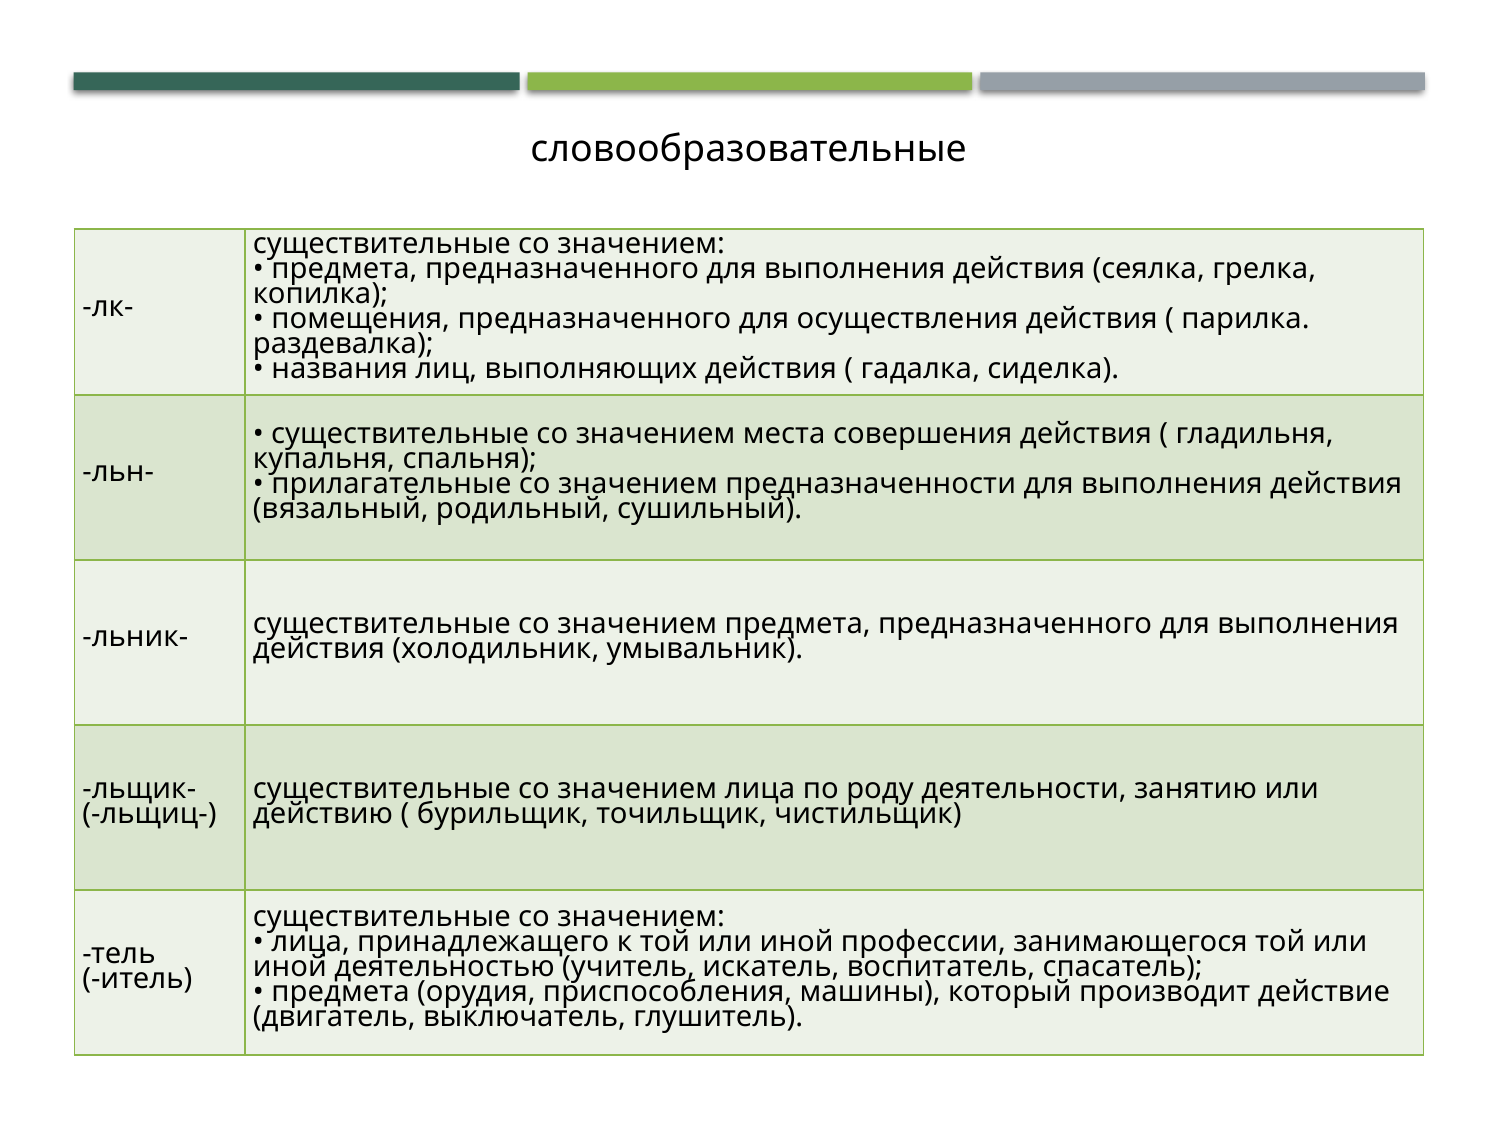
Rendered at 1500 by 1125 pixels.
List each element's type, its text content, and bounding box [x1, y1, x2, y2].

table_cell существительные со значением лица по роду деятельности, занятию или действию ( бурильщик, точильщик, чистильщик) [246, 726, 1423, 889]
table_cell существительные со значением: • лица, принадлежащего к той или иной профессии, занимающегося той или иной деятельностью (учитель, искатель, воспитатель, спасатель); • предмета (орудия, приспособления, машины), который производит действие (двигатель, выключатель, глушитель). [246, 891, 1423, 1054]
table_cell -льщик- (-льщиц-) [75, 726, 244, 889]
table_header -лк- [75, 230, 244, 394]
table_cell -льник- [75, 561, 244, 724]
table_cell -льн- [75, 396, 244, 559]
table_cell -тель (-итель) [75, 891, 244, 1054]
table_cell существительные со значением предмета, предназначенного для выполнения действия (холодильник, умывальник). [246, 561, 1423, 724]
table_cell • существительные со значением места совершения действия ( гладильня, купальня, спальня); • прилагательные со значением предназначенности для выполнения действия (вязальный, родильный, сушильный). [246, 396, 1423, 559]
text_box словообразовательные [74, 116, 1424, 177]
table_header существительные со значением: • предмета, предназначенного для выполнения действия (сеялка, грелка, копилка); • помещения, предназначенного для осуществления действия ( парилка. раздевалка); • названия лиц, выполняющих действия ( гадалка, сиделка). [246, 230, 1423, 394]
slide_number 8 [1279, 977, 1406, 1037]
